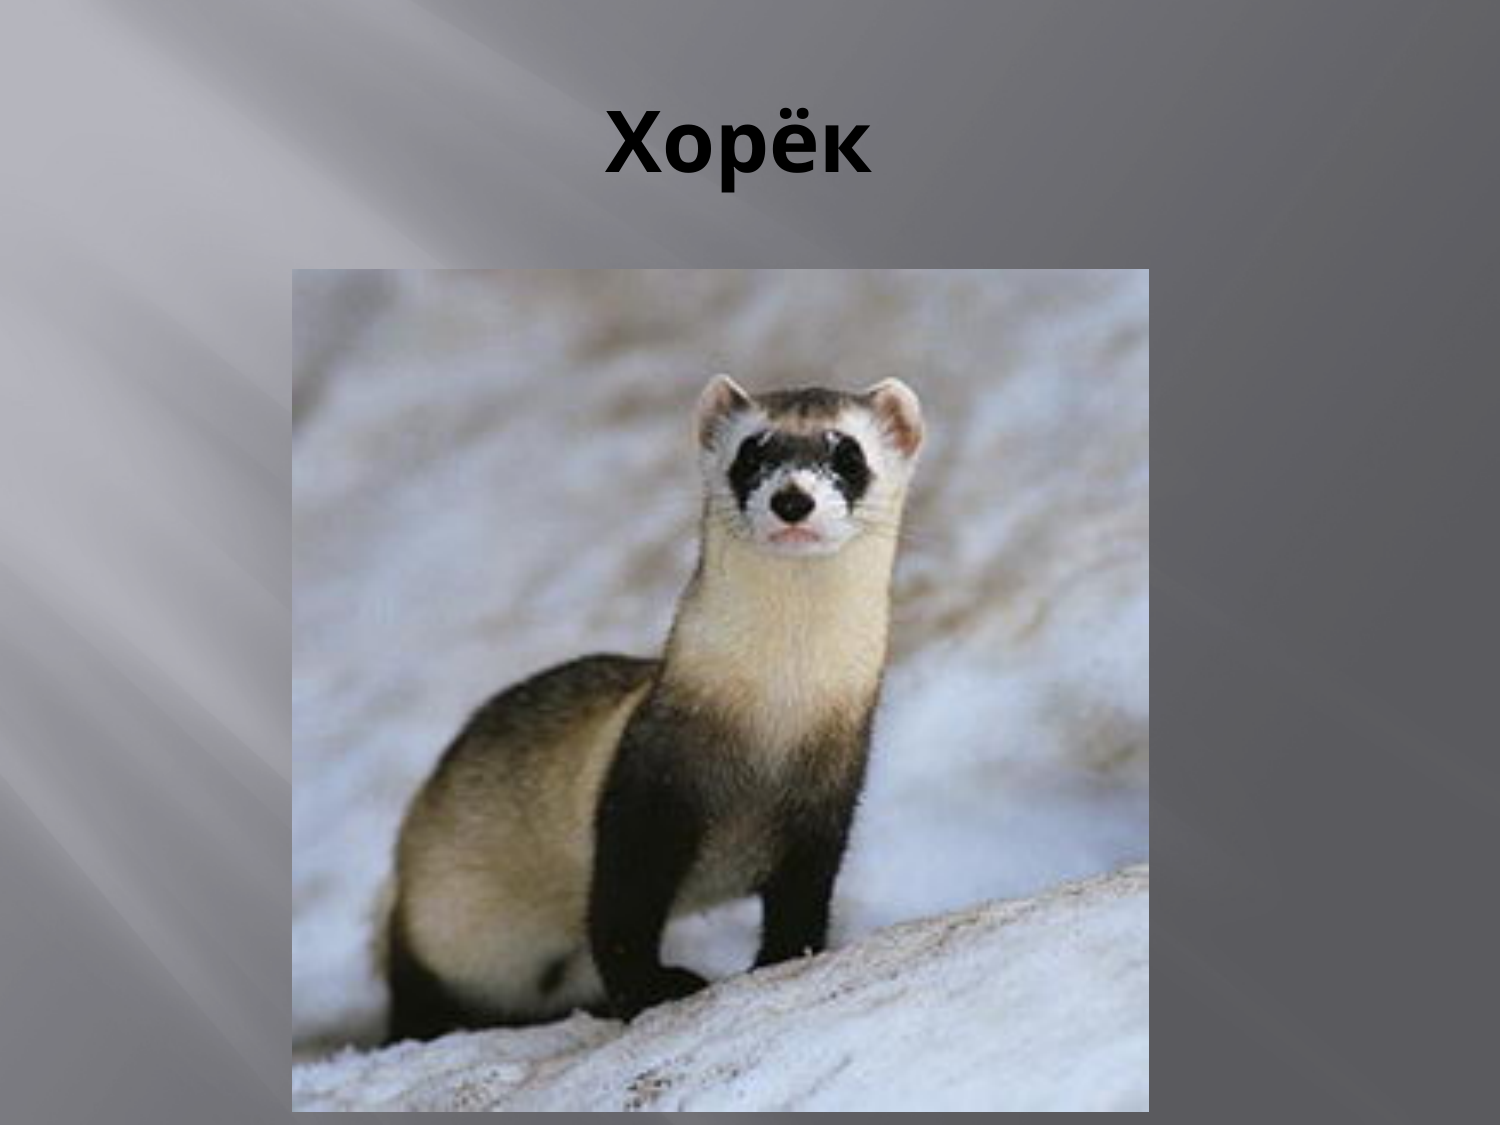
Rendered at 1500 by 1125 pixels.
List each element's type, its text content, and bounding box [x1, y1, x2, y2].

title Хорёк [75, 45, 1425, 233]
picture [292, 269, 1149, 1112]
